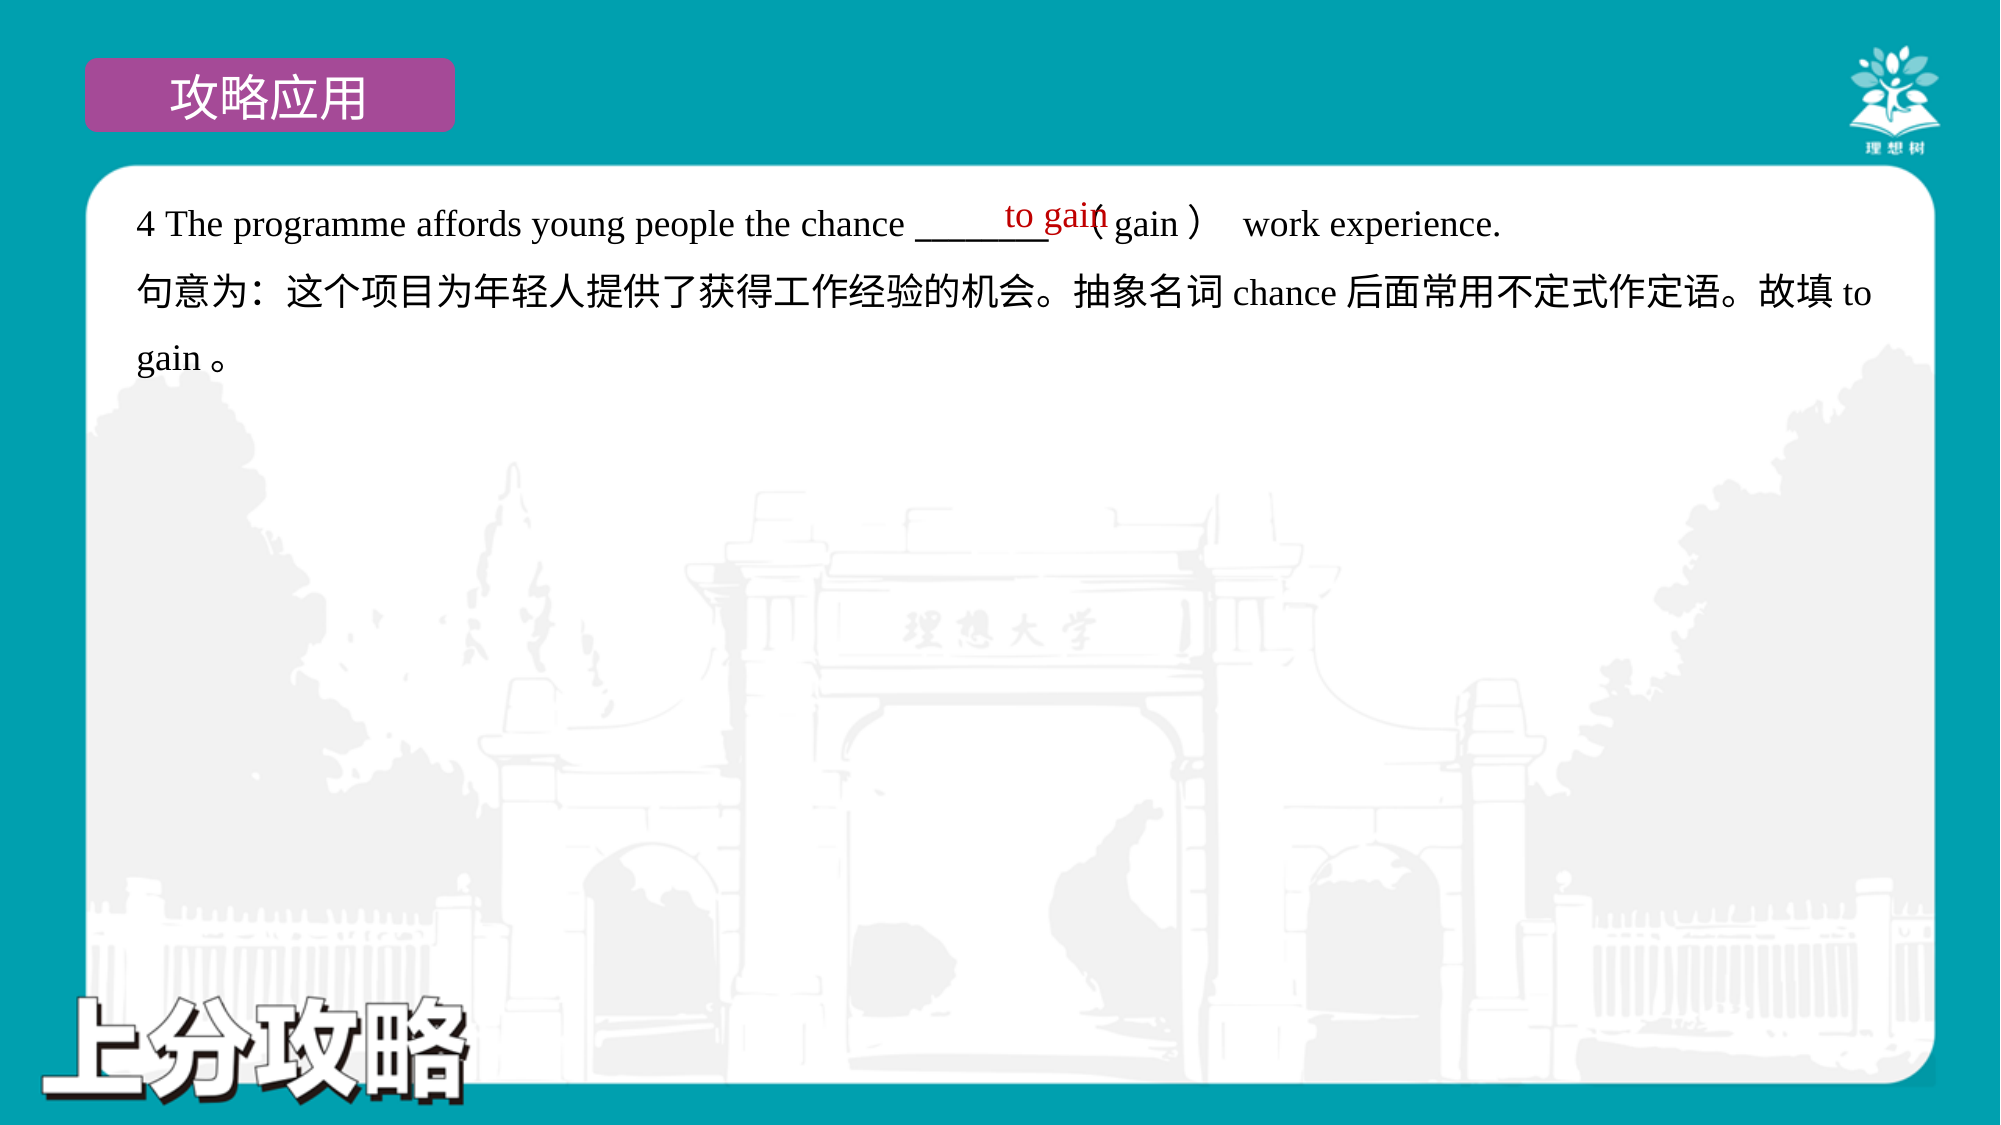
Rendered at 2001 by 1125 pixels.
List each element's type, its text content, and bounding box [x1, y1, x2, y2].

text_box 4 The programme affords young people the chance ________ （gain） work experience. [136, 176, 1865, 237]
picture [0, 0, 2000, 1125]
text_box to gain [986, 168, 1127, 228]
text_box 句意为：这个项目为年轻人提供了获得工作经验的机会。抽象名词chance后面常用不定式作定语。故填to gain。 [136, 244, 1865, 372]
